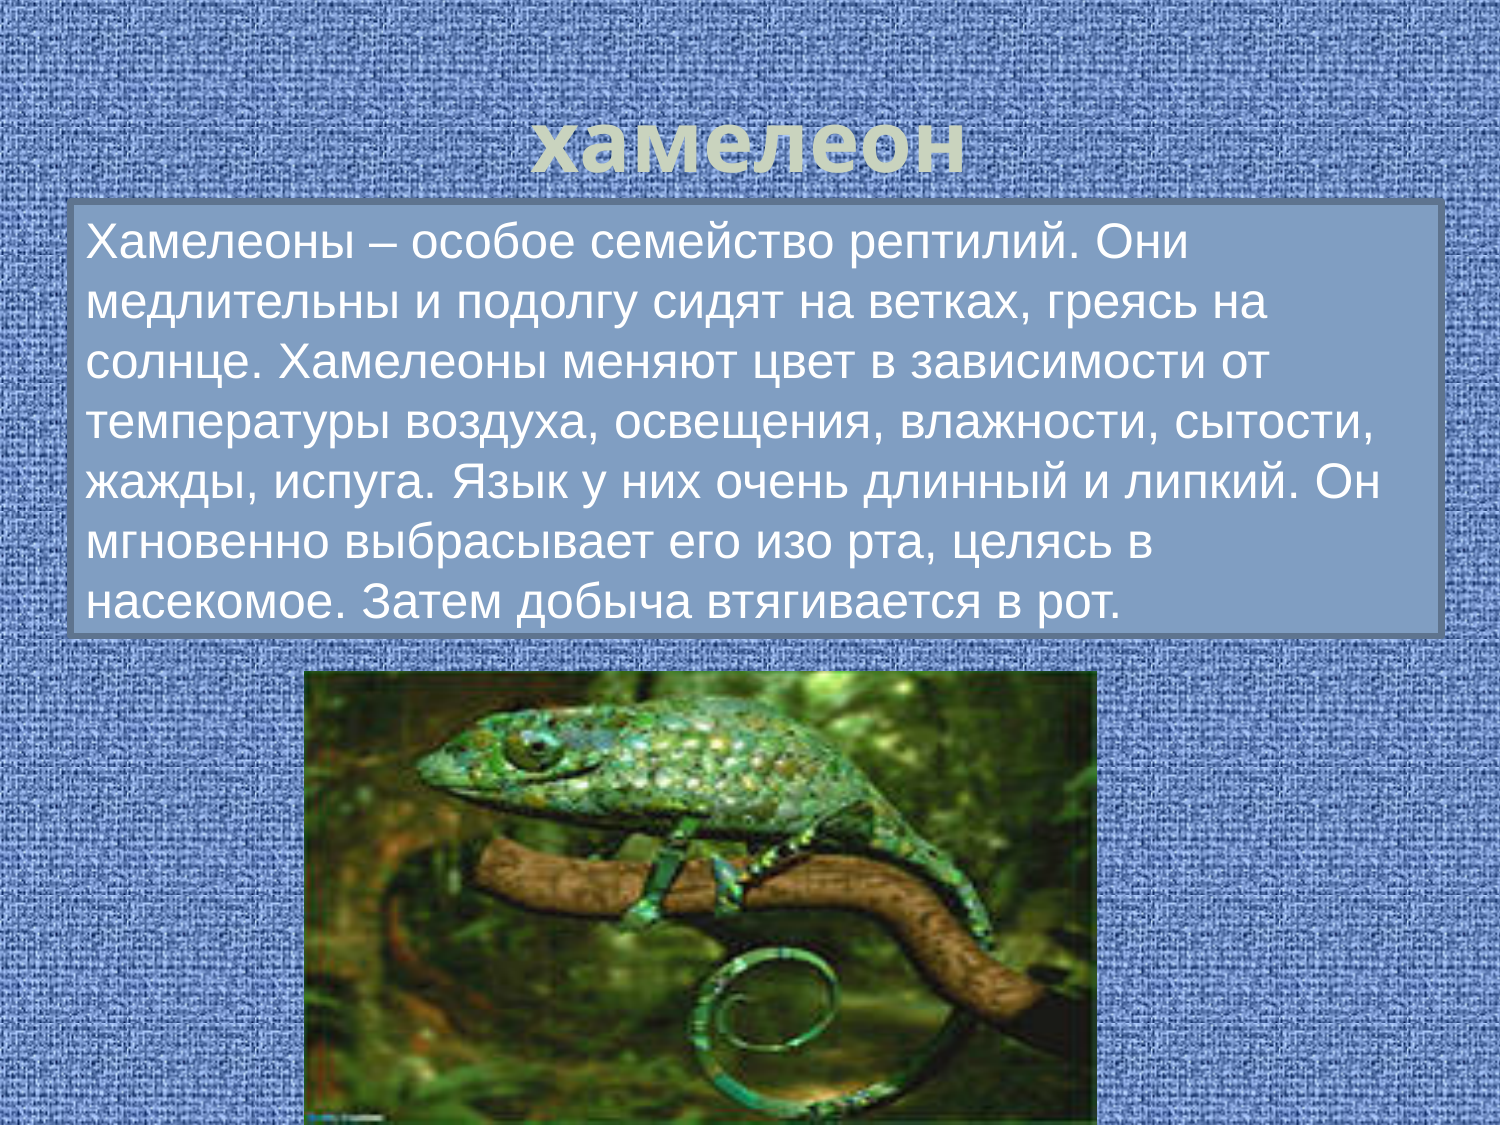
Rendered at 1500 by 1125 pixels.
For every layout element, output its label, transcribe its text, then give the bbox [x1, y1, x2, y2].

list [304, 671, 1098, 1125]
title хамелеон [75, 45, 1425, 198]
text_box Хамелеоны – особое семейство рептилий. Они медлительны и подолгу сидят на ветках, греясь на солнце. Хамелеоны меняют цвет в зависимости от температуры воздуха, освещения, влажности, сытости, жажды, испуга. Язык у них очень длинный и липкий. Он мгновенно выбрасывает его изо рта, целясь в насекомое. Затем добыча втягивается в рот. [67, 198, 1445, 639]
picture [0, 0, 1500, 1125]
